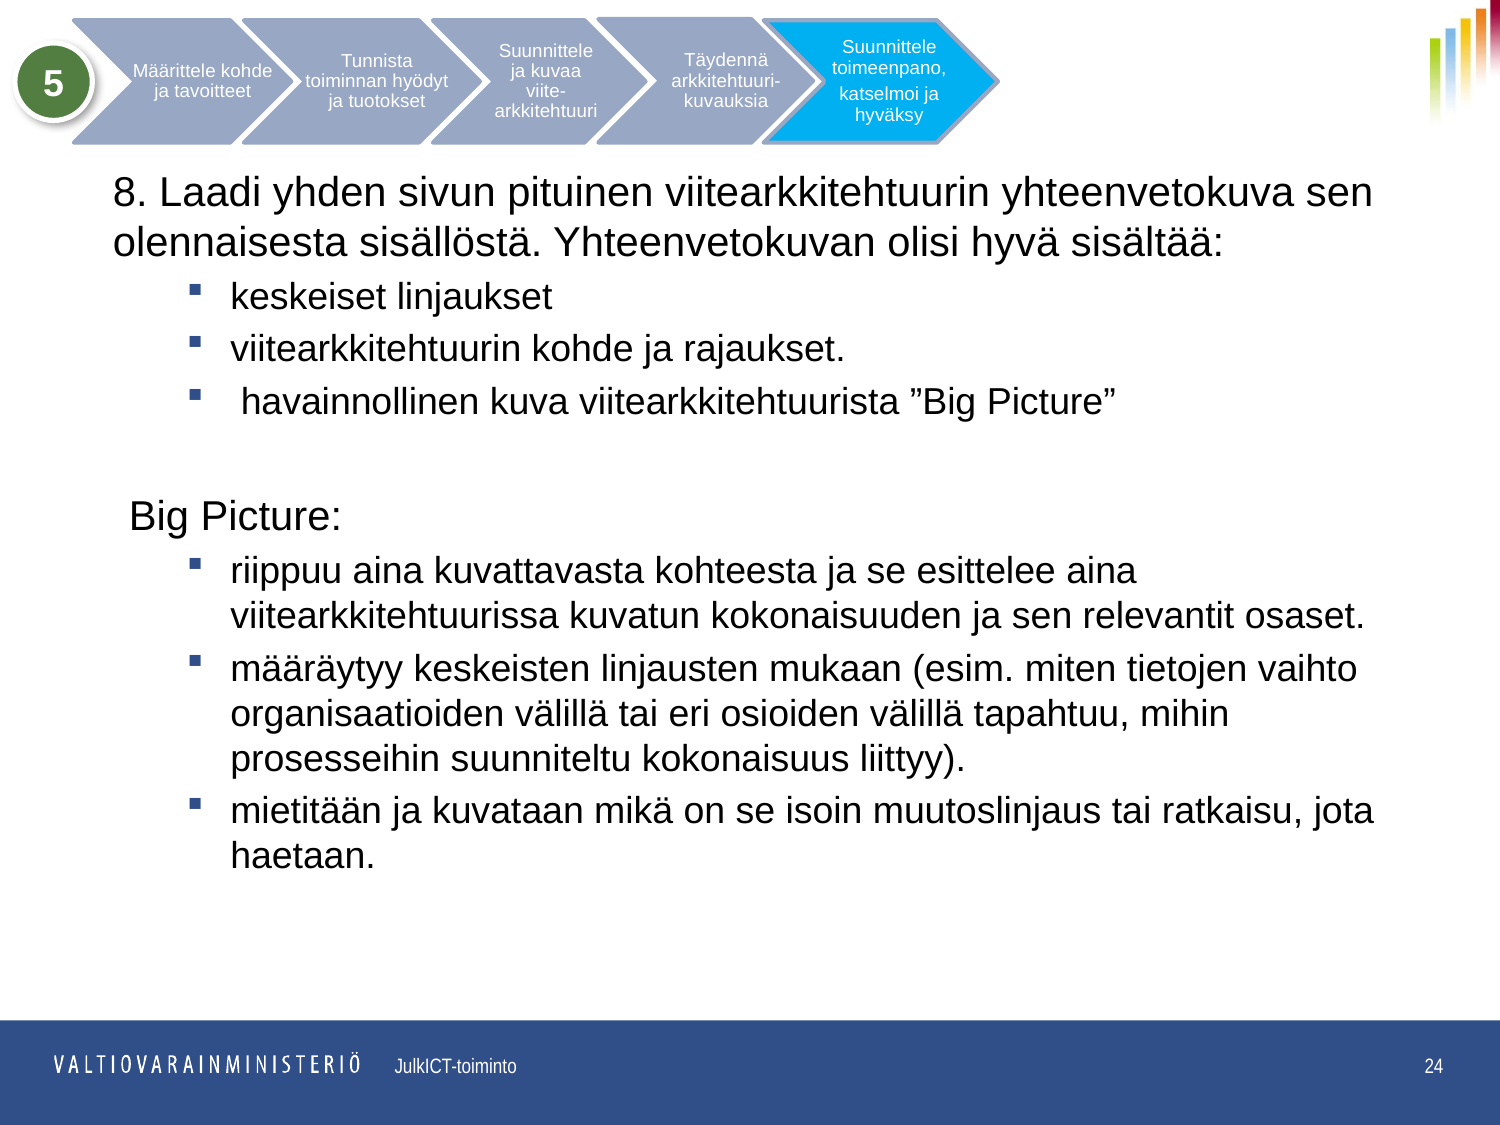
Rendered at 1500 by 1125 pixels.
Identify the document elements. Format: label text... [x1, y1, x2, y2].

text_box 5 [14, 42, 93, 121]
slide_number 24 [1379, 1045, 1459, 1081]
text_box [643, 0, 768, 189]
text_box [819, 0, 943, 199]
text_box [300, 0, 424, 200]
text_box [121, 0, 244, 191]
picture [1430, 0, 1500, 143]
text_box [477, 0, 601, 188]
list 8. Laadi yhden sivun pituinen viitearkkitehtuurin yhteenvetokuva sen olennaisesta sisällöstä. Yhteenvetokuvan olisi hyvä sisältää: keskeiset linjaukset viitearkkitehtuurin kohde ja rajaukset. havainnollinen kuva viitearkkitehtuurista ”Big Picture” Big Picture: riippuu aina kuvattavasta kohteesta ja se esittelee aina viitearkkitehtuurissa kuvatun kokonaisuuden ja sen relevantit osaset. määräytyy keskeisten linjausten mukaan (esim. miten tietojen vaihto organisaatioiden välillä tai eri osioiden välillä tapahtuu, mihin prosesseihin suunniteltu kokonaisuus liittyy). mietitään ja kuvataan mikä on se isoin muutoslinjaus tai ratkaisu, jota haetaan. [97, 156, 1403, 1006]
